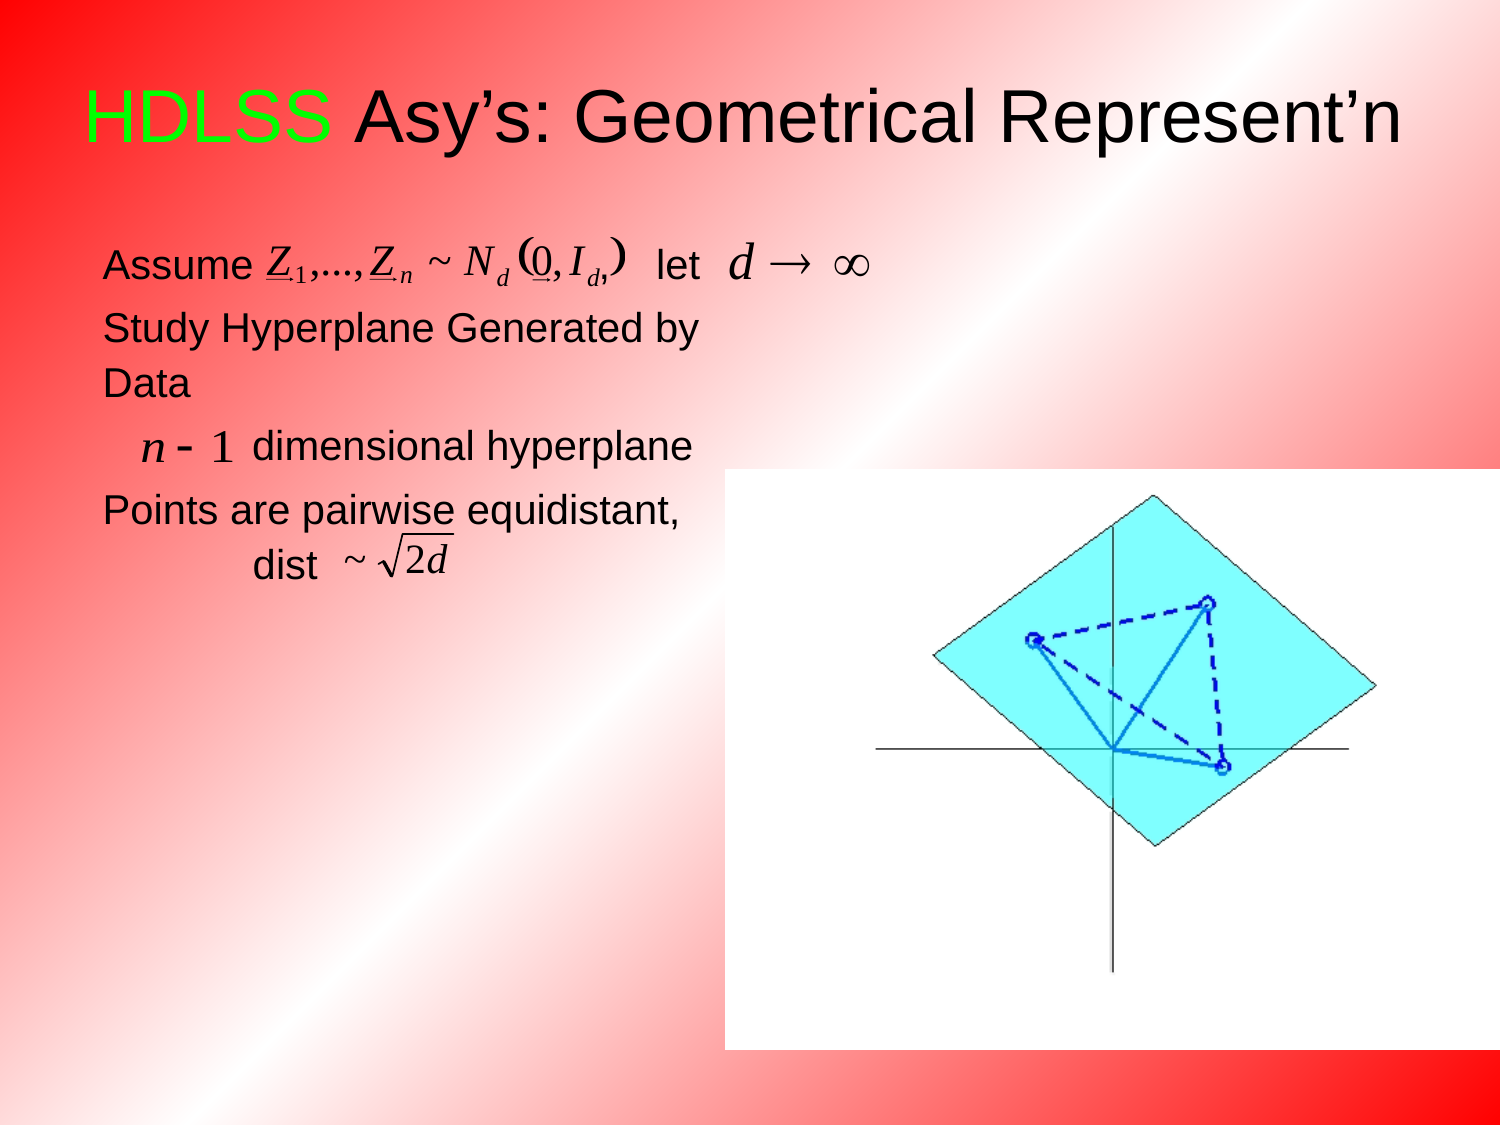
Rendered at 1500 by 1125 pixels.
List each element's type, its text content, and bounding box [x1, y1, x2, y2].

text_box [724, 468, 1500, 1051]
title HDLSS Asy’s: Geometrical Represent’n [37, 50, 1450, 175]
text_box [337, 524, 463, 588]
list Assume , let Study Hyperplane Generated by Data dimensional hyperplane Points are pairwise equidistant, dist [87, 224, 725, 1063]
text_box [262, 237, 626, 293]
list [724, 237, 876, 286]
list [137, 424, 236, 469]
